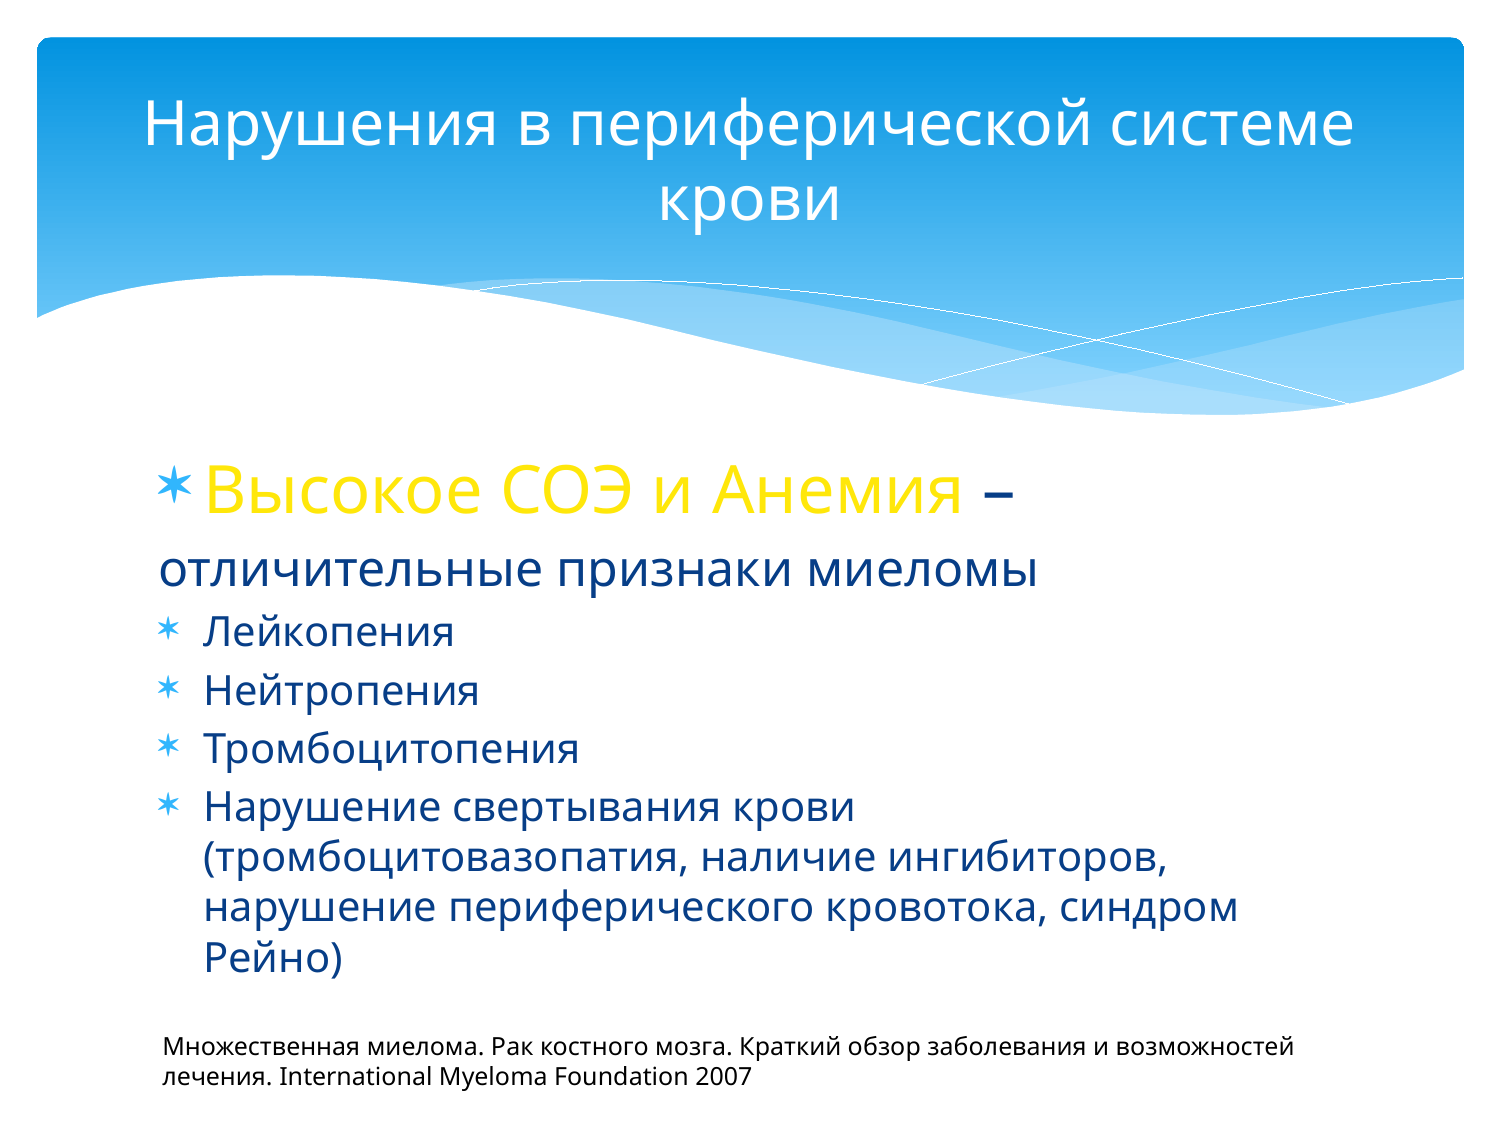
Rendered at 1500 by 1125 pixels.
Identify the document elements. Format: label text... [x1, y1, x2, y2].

text_box Множественная миелома. Рак костного мозга. Краткий обзор заболевания и возможностей лечения. International Myeloma Foundation 2007 [147, 1023, 1500, 1098]
title Нарушения в периферической системе крови [75, 55, 1425, 261]
list Высокое СОЭ и Анемия – отличительные признаки миеломы Лейкопения Нейтропения Тромбоцитопения Нарушение свертывания крови (тромбоцитовазопатия, наличие ингибиторов, нарушение периферического кровотока, синдром Рейно) [143, 438, 1359, 1005]
